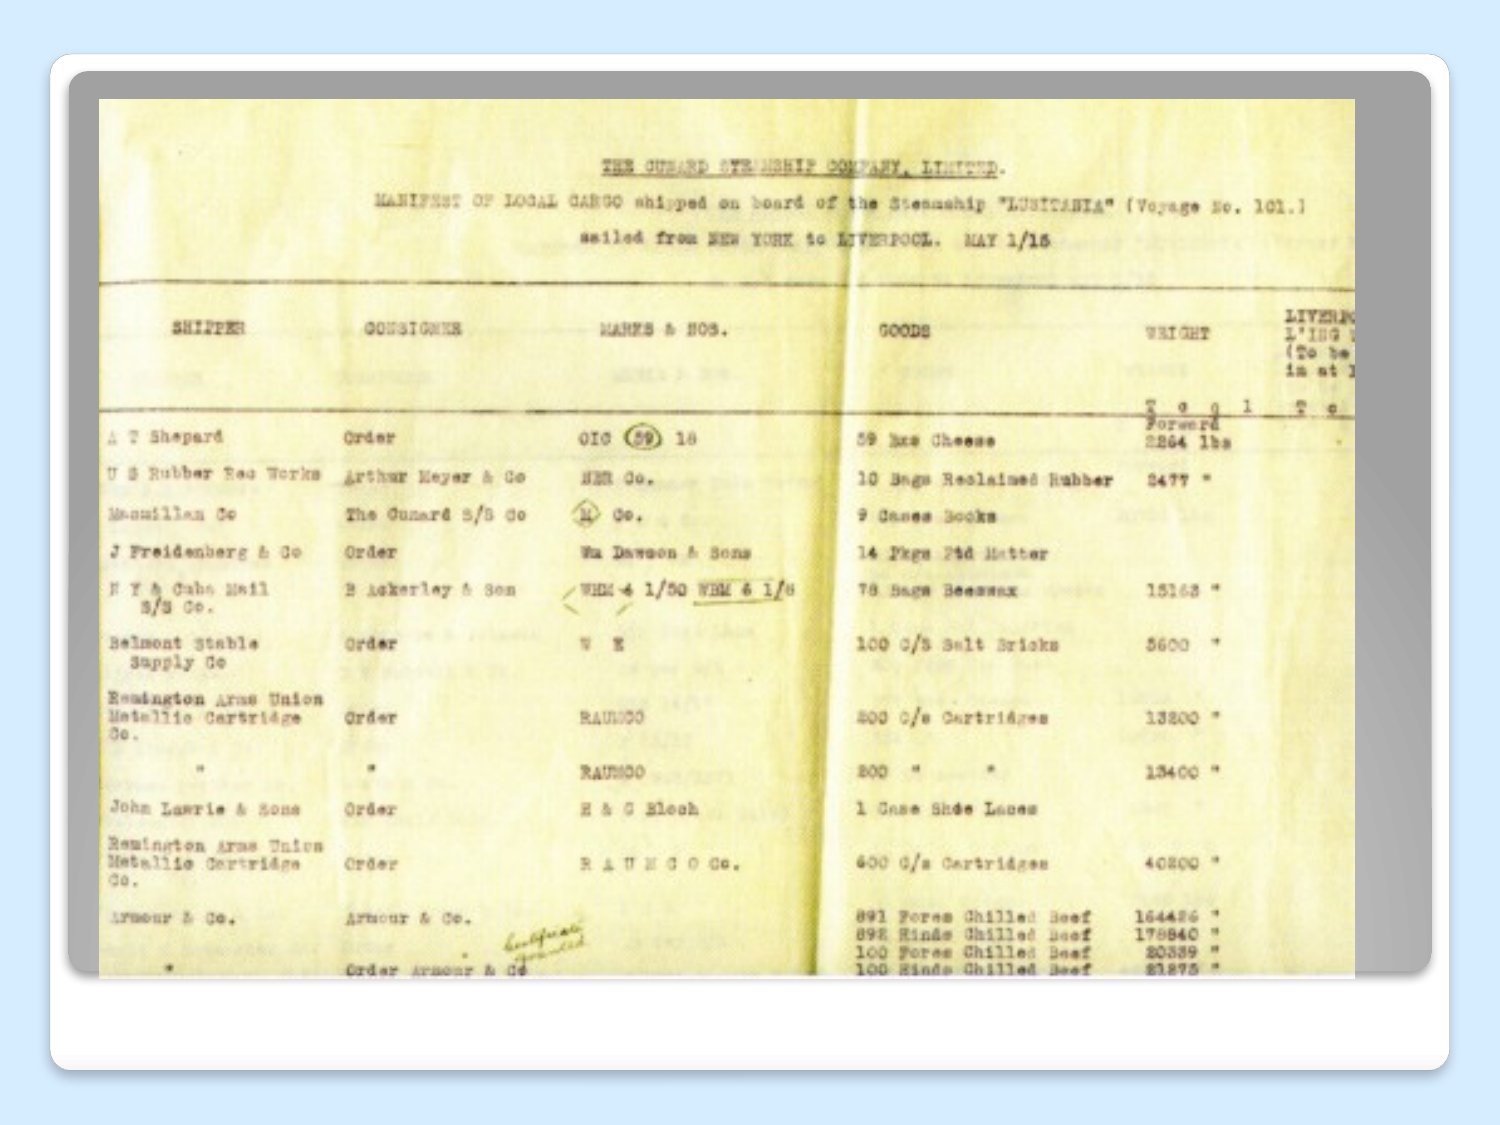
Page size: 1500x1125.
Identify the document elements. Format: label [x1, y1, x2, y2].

list [99, 99, 1356, 979]
